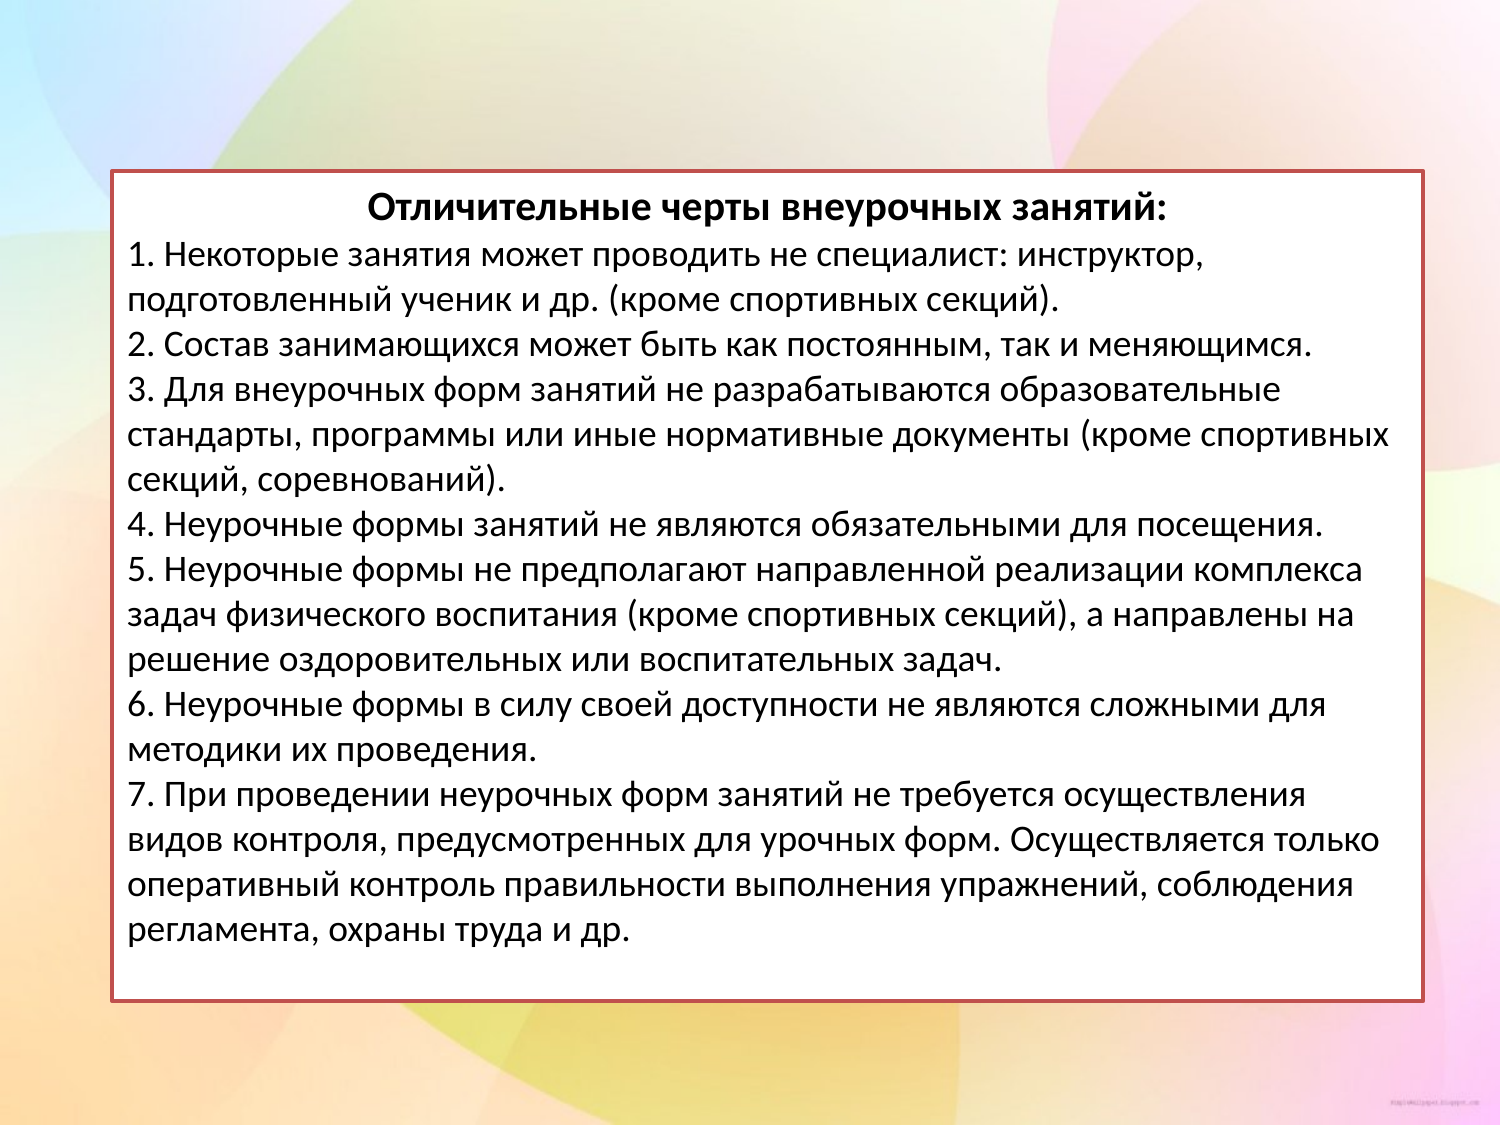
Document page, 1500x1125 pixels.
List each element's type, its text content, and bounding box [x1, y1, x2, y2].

picture [0, 0, 1500, 1125]
text_box Отличительные черты внеурочных занятий: 1. Некоторые занятия может проводить не специалист: инструктор, подготовленный ученик и др. (кроме спортивных секций). 2. Состав занимающихся может быть как постоянным, так и меняющимся. 3. Для внеурочных форм занятий не разрабатываются образовательные стандарты, программы или иные нормативные документы (кроме спортивных секций, соревнований). 4. Неурочные формы занятий не являются обязательными для посещения. 5. Неурочные формы не предполагают направленной реализации комплекса задач физического воспитания (кроме спортивных секций), а направлены на решение оздоровительных или воспитательных задач. 6. Неурочные формы в силу своей доступности не являются сложными для методики их проведения. 7. При проведении неурочных форм занятий не требуется осуществления видов контроля, предусмотренных для урочных форм. Осуществляется только оперативный контроль правильности выполнения упражнений, соблюдения регламента, охраны труда и др. [110, 169, 1425, 1003]
